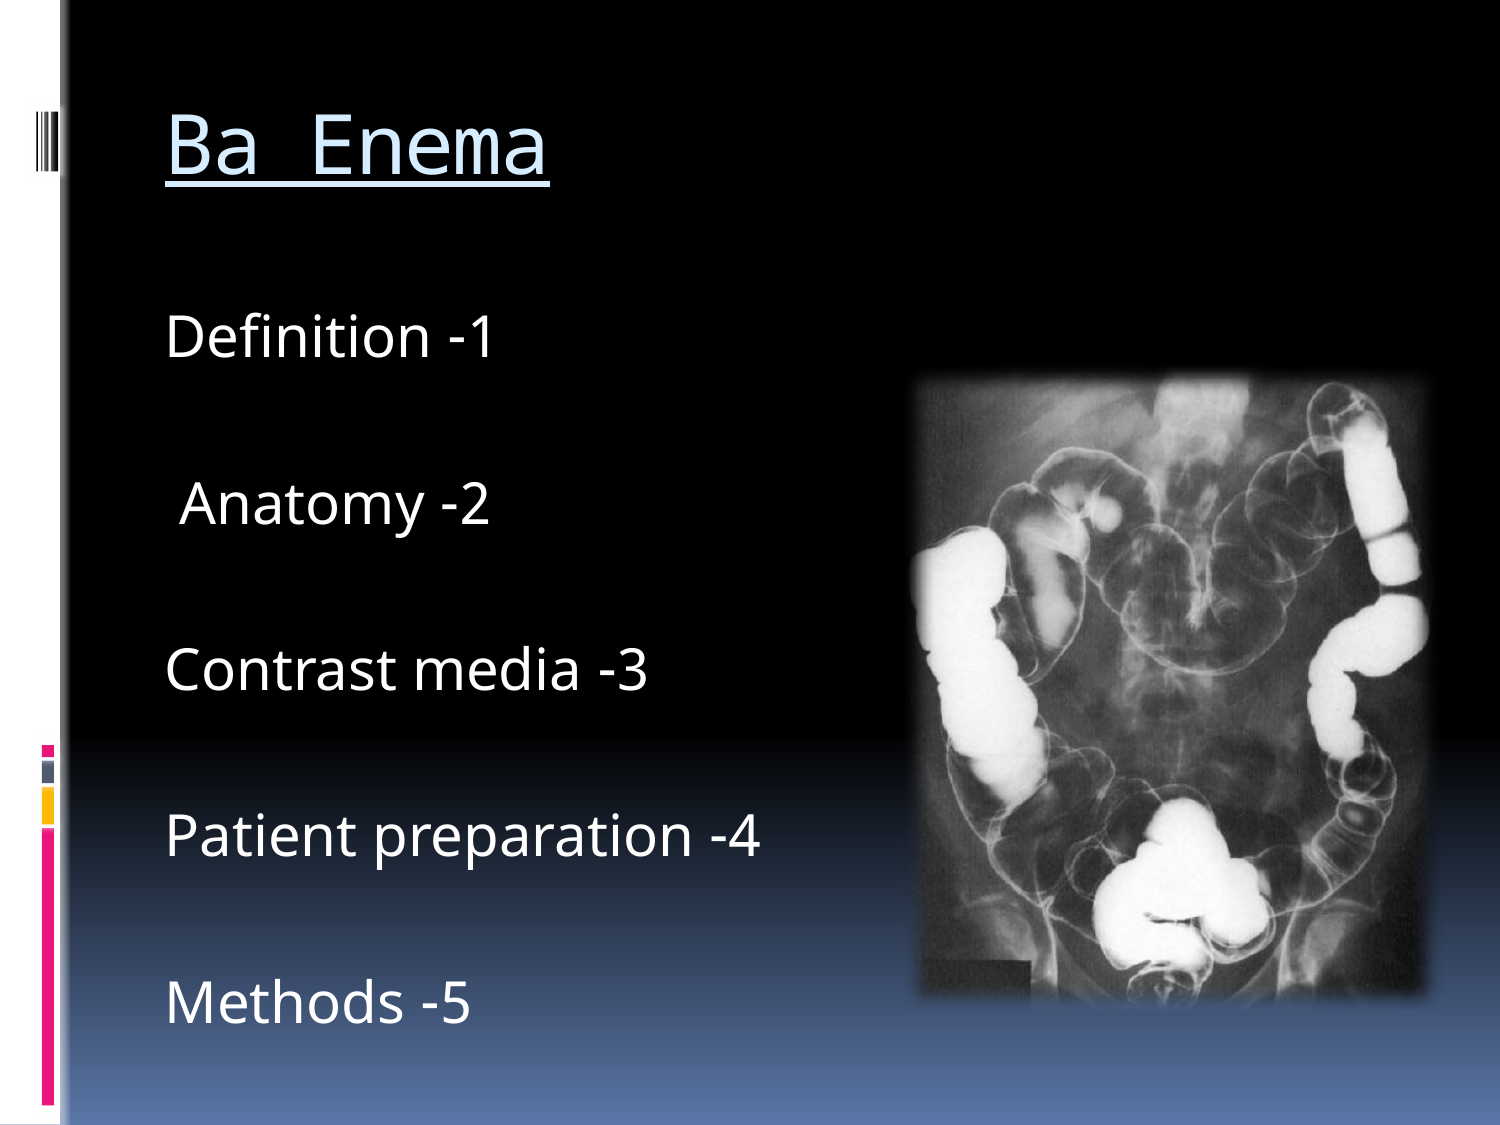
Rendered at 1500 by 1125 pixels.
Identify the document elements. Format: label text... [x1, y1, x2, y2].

title Ba Enema [150, 83, 1425, 234]
picture [899, 362, 1444, 1013]
list 1- Definition 2- Anatomy 3- Contrast media 4- Patient preparation 5- Methods [150, 292, 1425, 1043]
